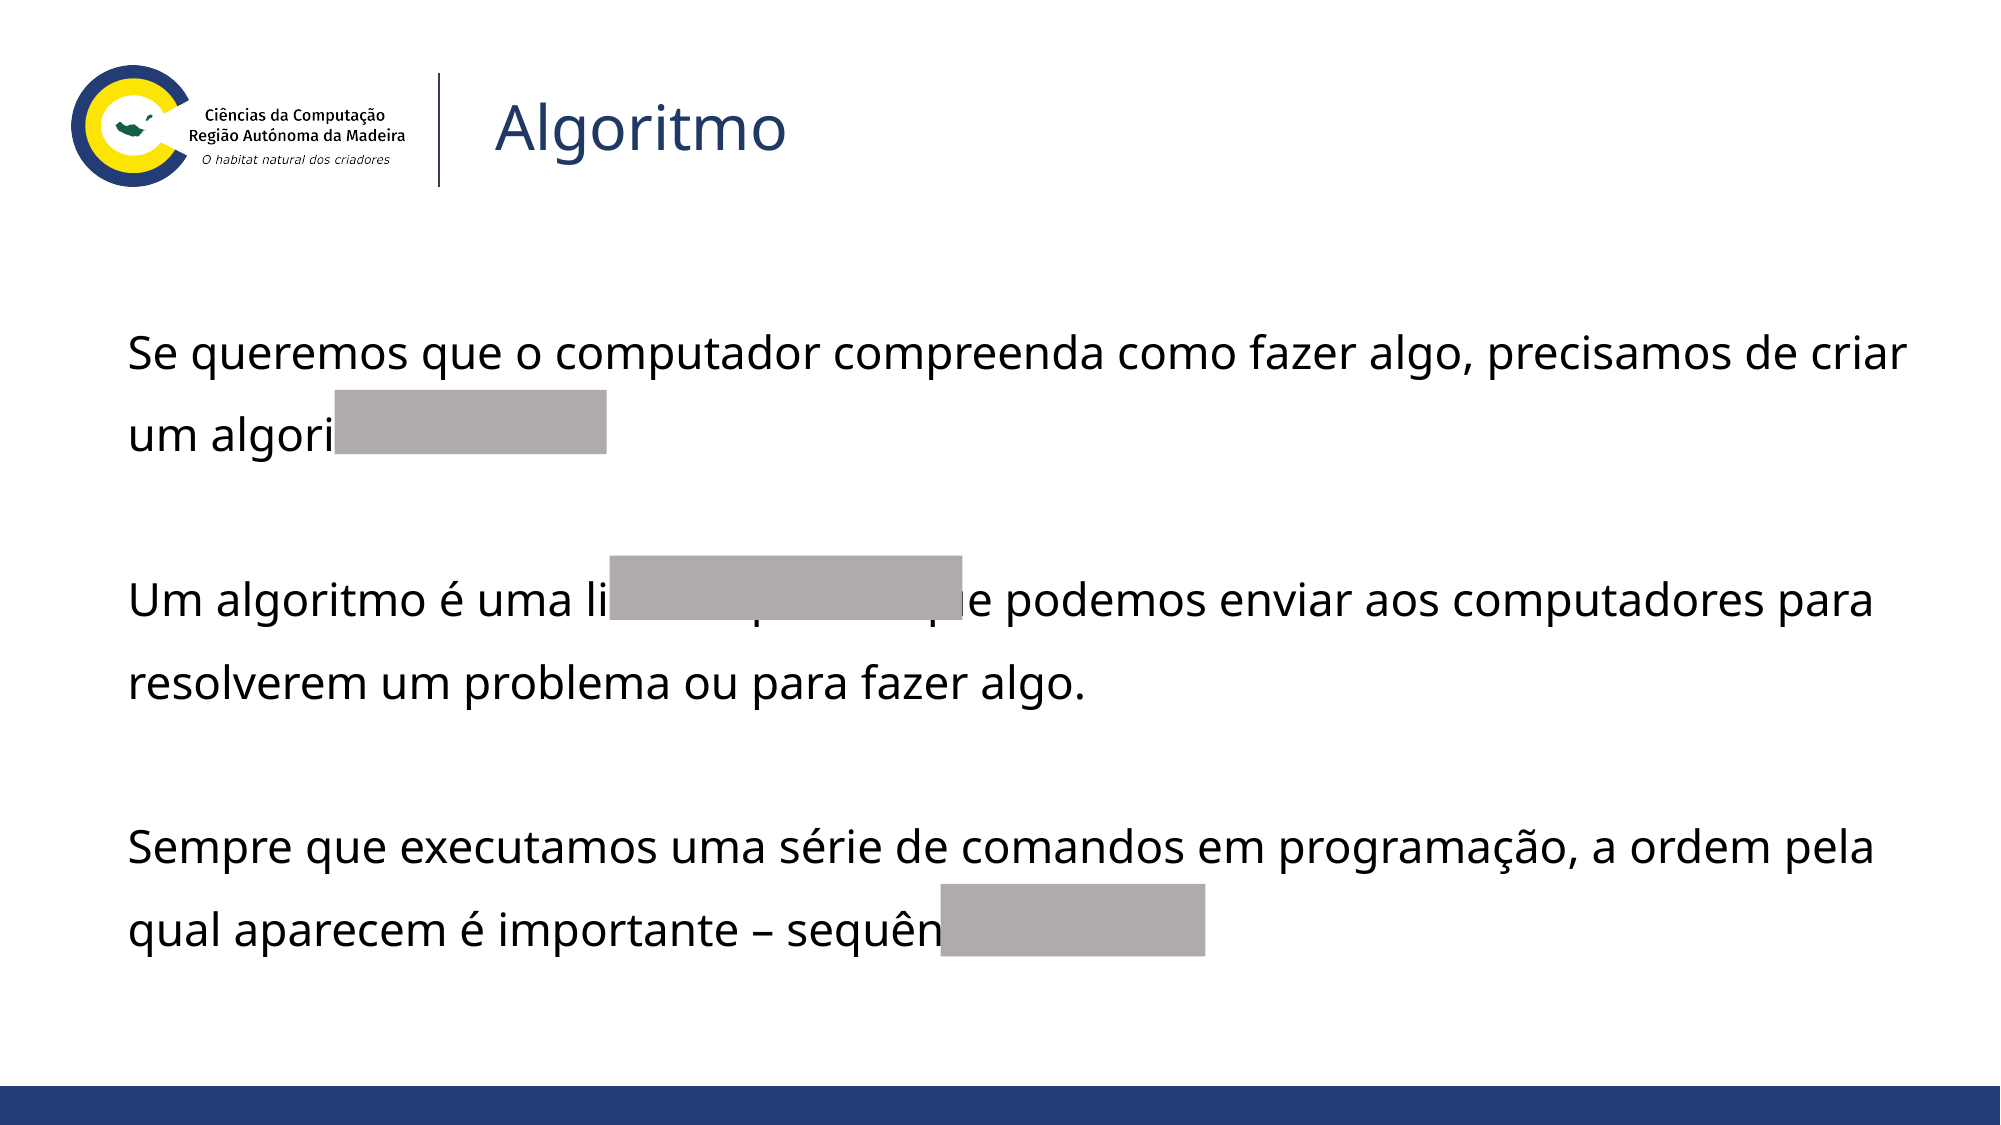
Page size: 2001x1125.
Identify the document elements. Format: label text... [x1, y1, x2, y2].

text_box [334, 389, 607, 455]
text_box [0, 1085, 2000, 1125]
text_box [609, 555, 963, 620]
text_box Algoritmo [480, 80, 804, 171]
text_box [71, 65, 440, 188]
text_box [940, 883, 1206, 957]
text_box Se queremos que o computador compreenda como fazer algo, precisamos de criar um algoritmo. Um algoritmo é uma lista de passos que podemos enviar aos computadores para resolverem um problema ou para fazer algo. Sempre que executamos uma série de comandos em programação, a ordem pela qual aparecem é importante – sequência. [112, 288, 1933, 963]
